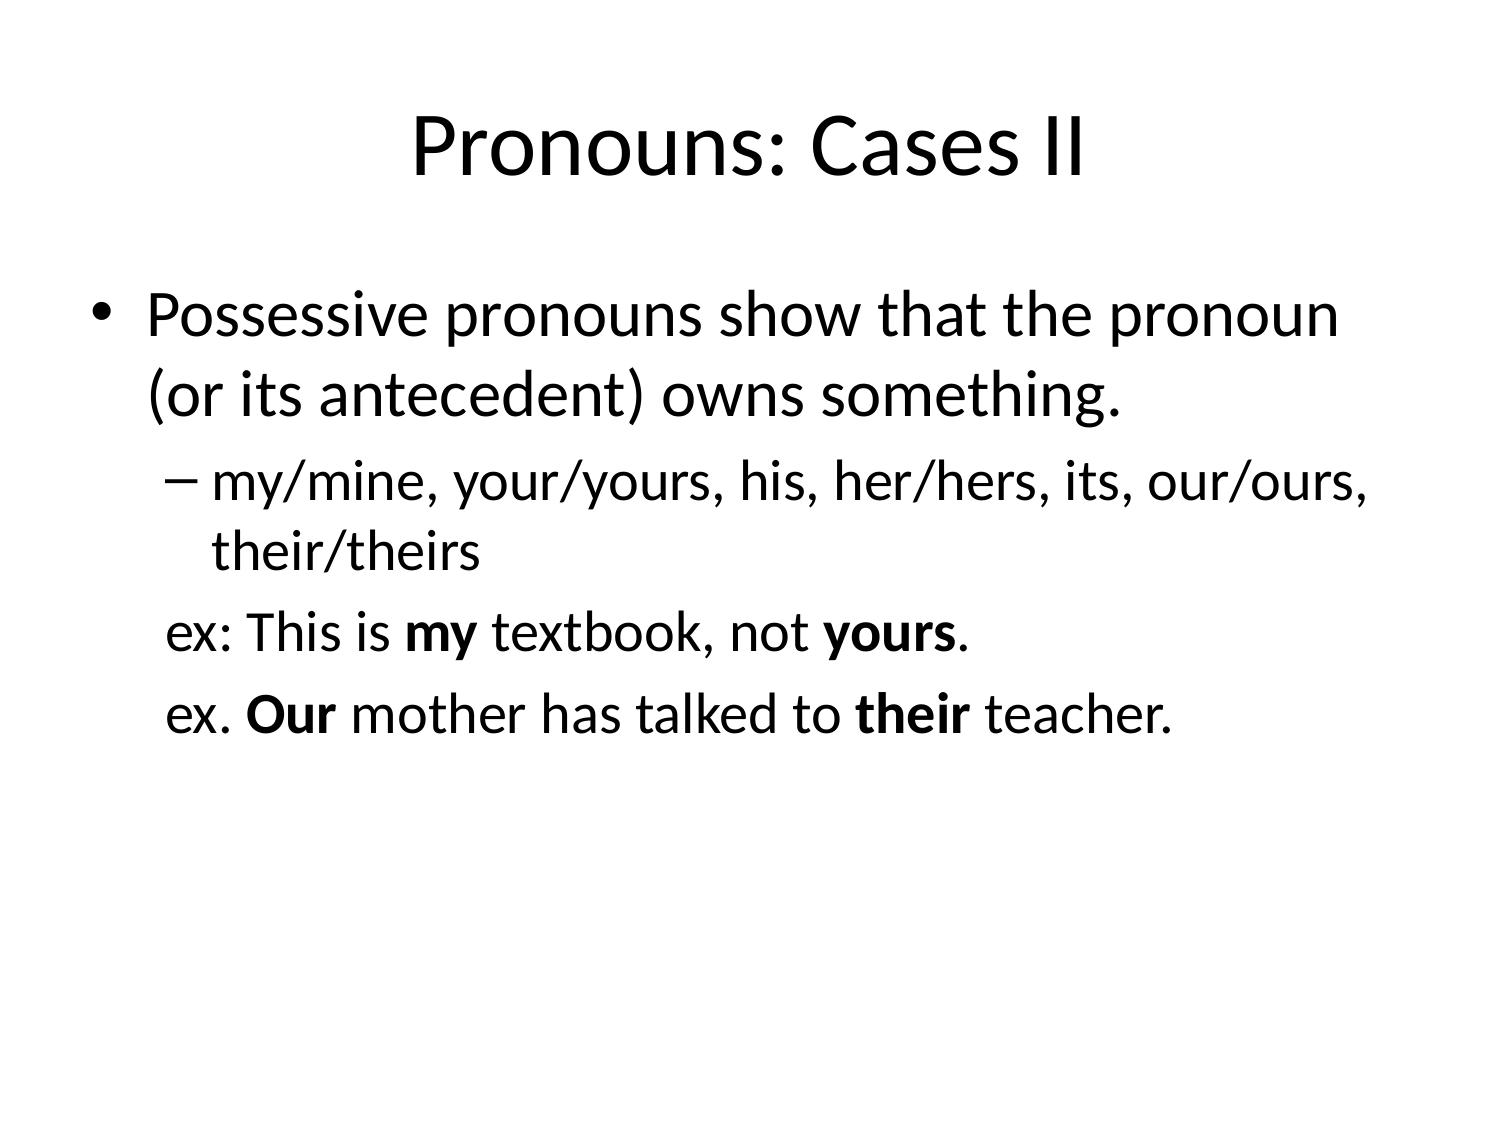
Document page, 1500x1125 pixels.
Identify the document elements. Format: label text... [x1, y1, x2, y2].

title Pronouns: Cases II [75, 45, 1425, 233]
list Possessive pronouns show that the pronoun (or its antecedent) owns something. my/mine, your/yours, his, her/hers, its, our/ours, their/theirs ex: This is my textbook, not yours. ex. Our mother has talked to their teacher. [75, 262, 1425, 1005]
